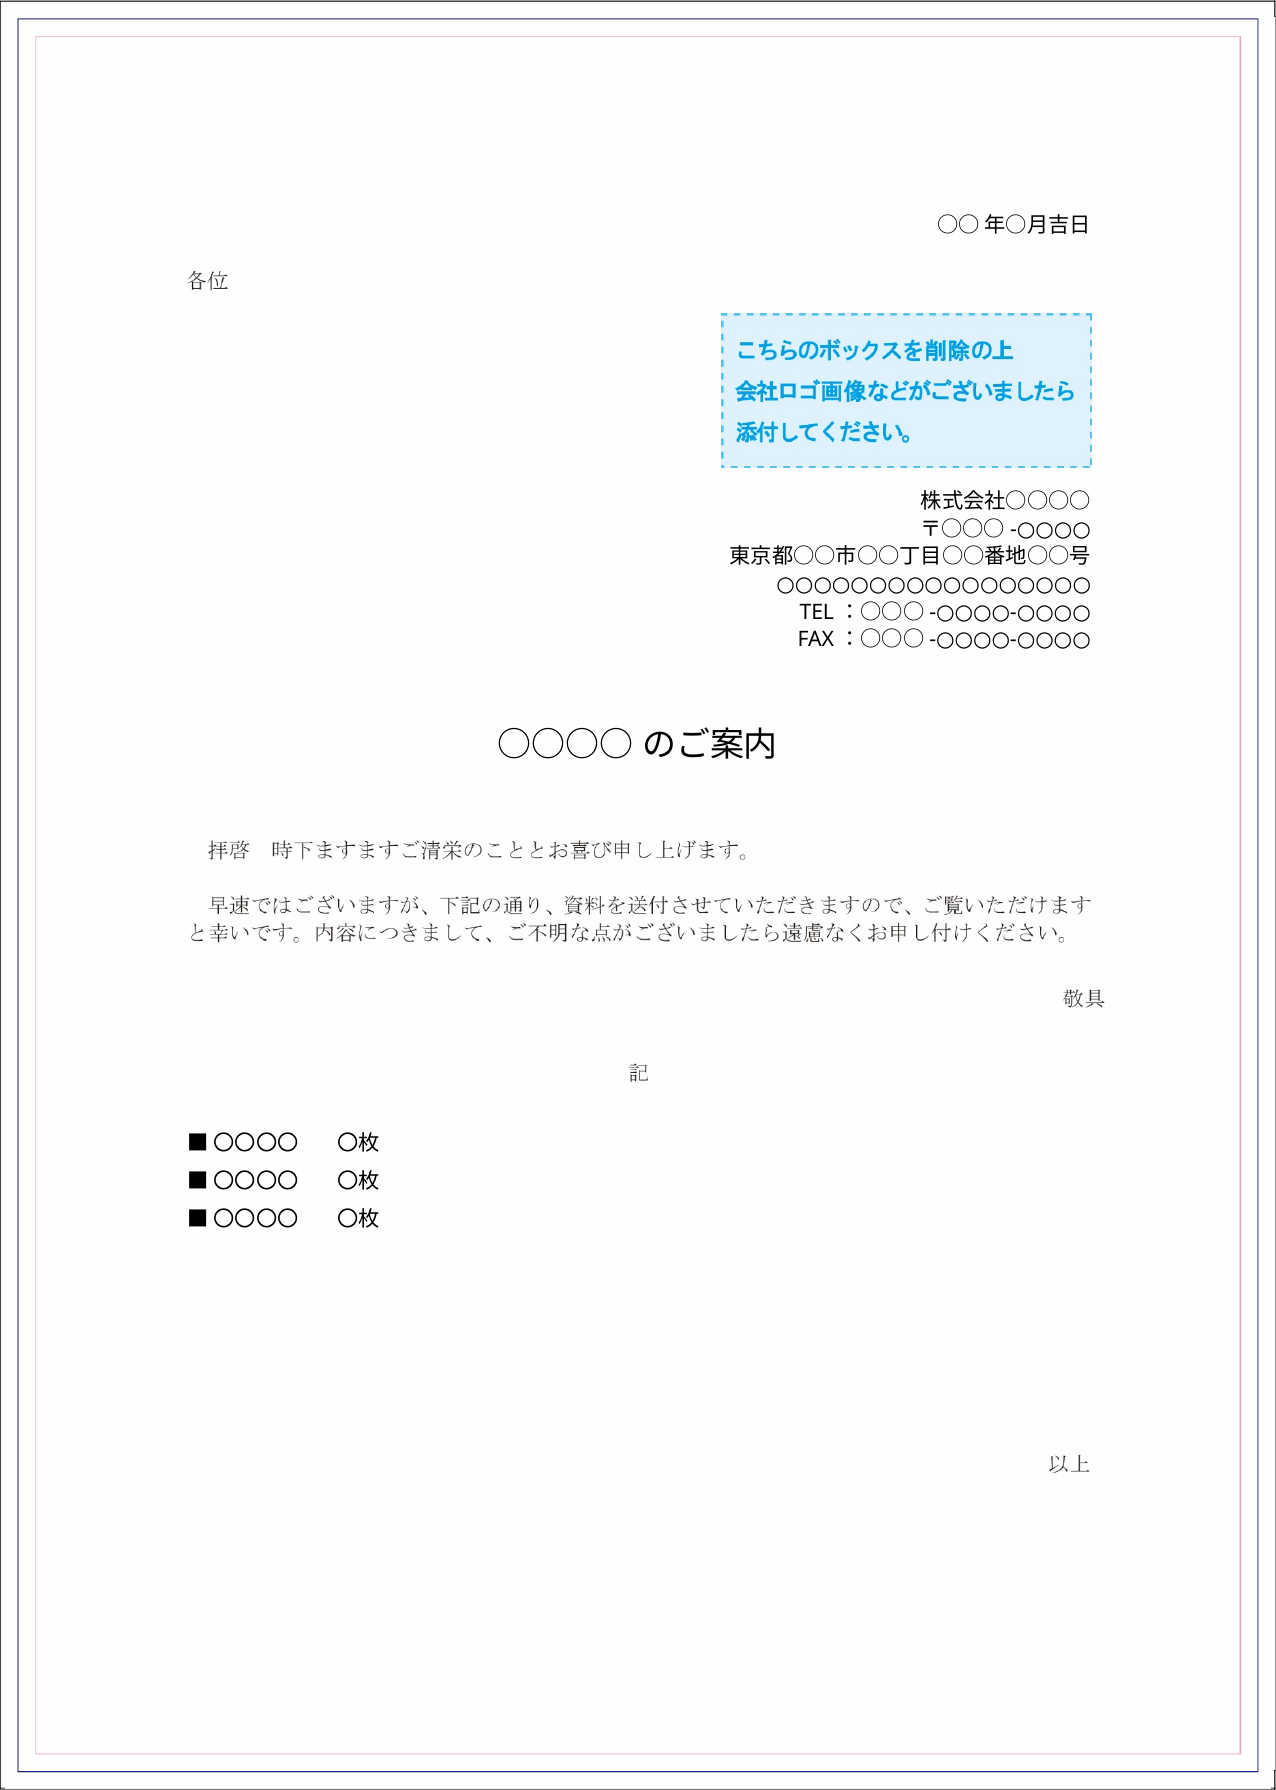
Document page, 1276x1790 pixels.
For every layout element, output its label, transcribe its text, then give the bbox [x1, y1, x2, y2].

picture [0, 0, 1276, 1790]
text_box ■〇〇〇〇 〇枚 ■〇〇〇〇 〇枚 ■〇〇〇〇 〇枚 [172, 1121, 1271, 1239]
text_box ○○年○月吉日 [585, 203, 1106, 244]
text_box ○○○○のご案内 [5, 715, 1271, 771]
text_box 株式会社○○○○ 〒○○○-○○○○ 東京都○○市○○丁目○○番地○○号 ○○○○○○○○○○○○○○○○○ TEL：○○○-○○○○-○○○○ FAX：○○○-○○○○-○○○○ [585, 480, 1106, 659]
